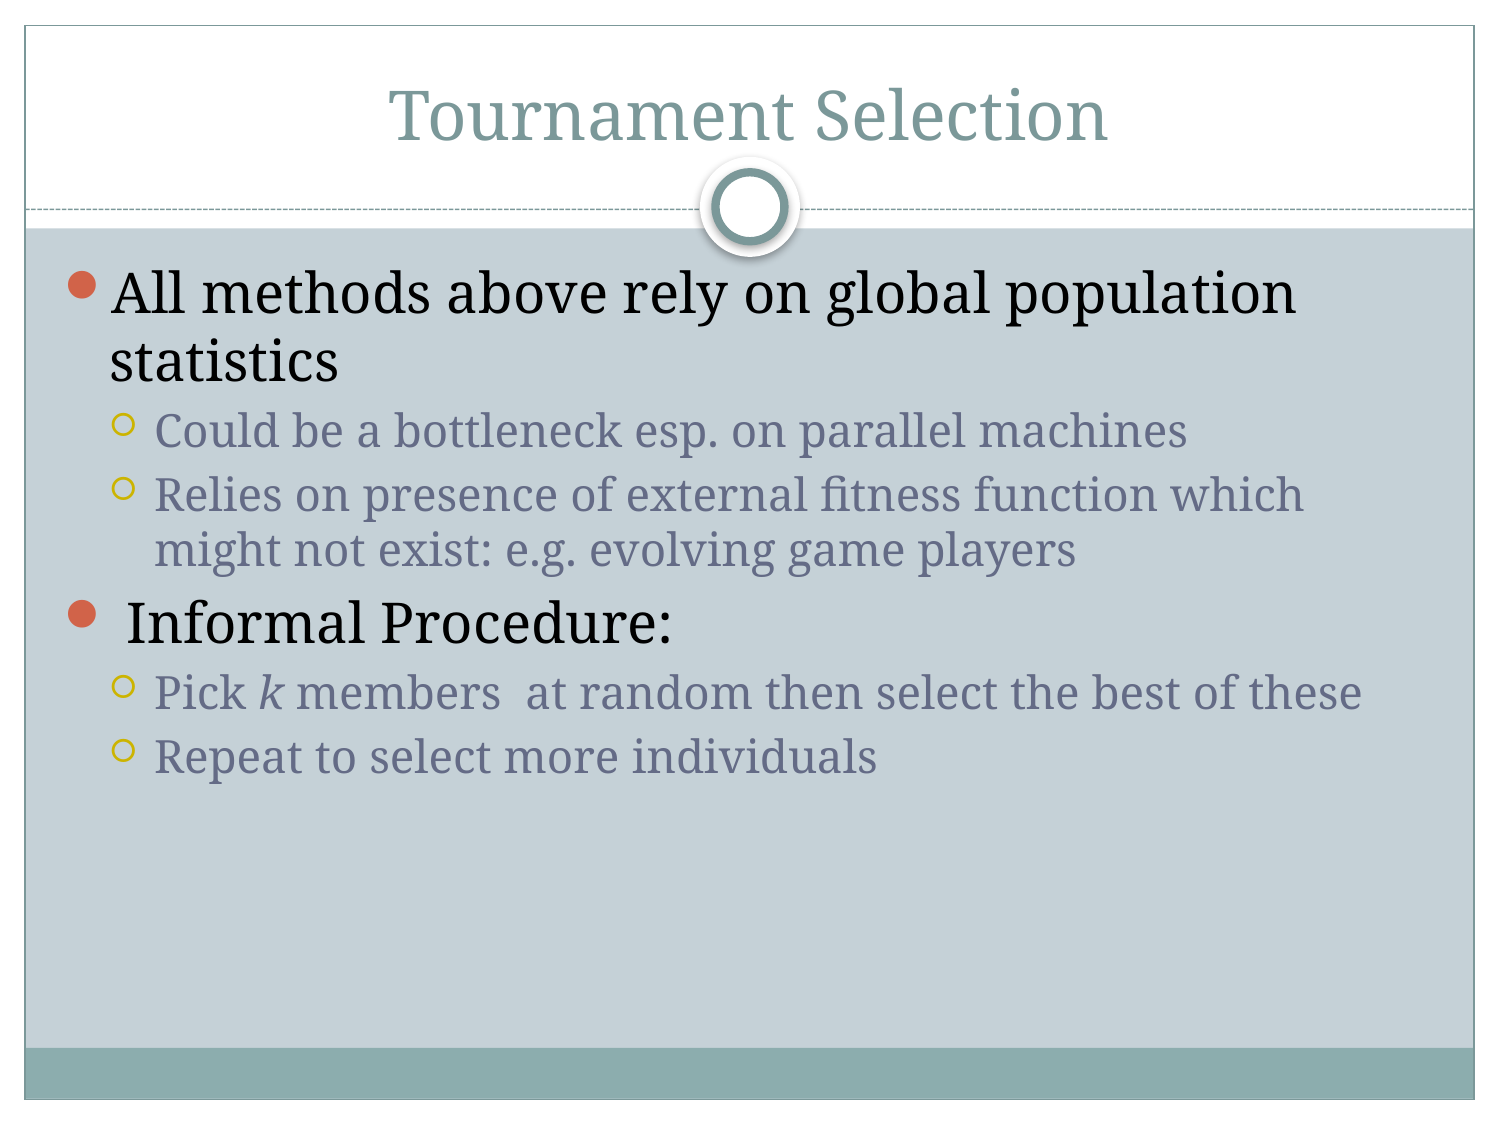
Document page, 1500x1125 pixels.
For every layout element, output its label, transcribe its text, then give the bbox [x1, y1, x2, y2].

title Tournament Selection [49, 37, 1450, 162]
list All methods above rely on global population statistics Could be a bottleneck esp. on parallel machines Relies on presence of external fitness function which might not exist: e.g. evolving game players Informal Procedure: Pick k members at random then select the best of these Repeat to select more individuals [49, 249, 1450, 1005]
